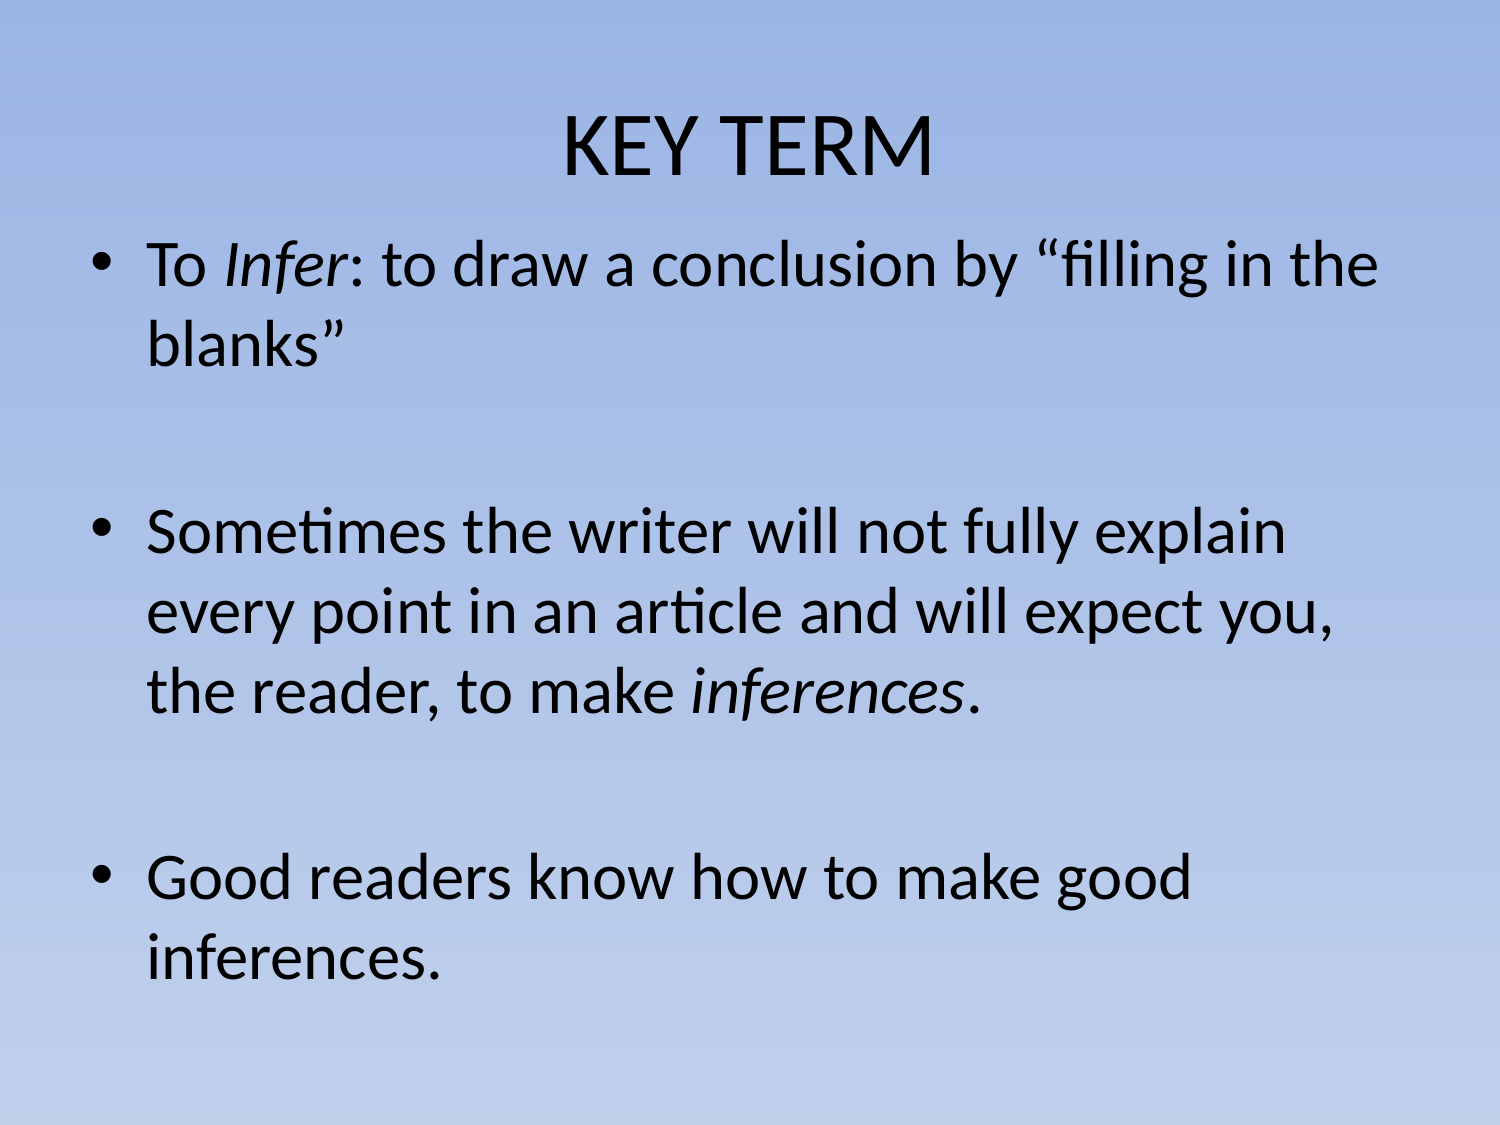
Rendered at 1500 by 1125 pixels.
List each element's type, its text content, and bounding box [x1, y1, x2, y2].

list To Infer: to draw a conclusion by “filling in the blanks” Sometimes the writer will not fully explain every point in an article and will expect you, the reader, to make inferences. Good readers know how to make good inferences. [74, 212, 1426, 1006]
title KEY TERM [74, 44, 1426, 212]
